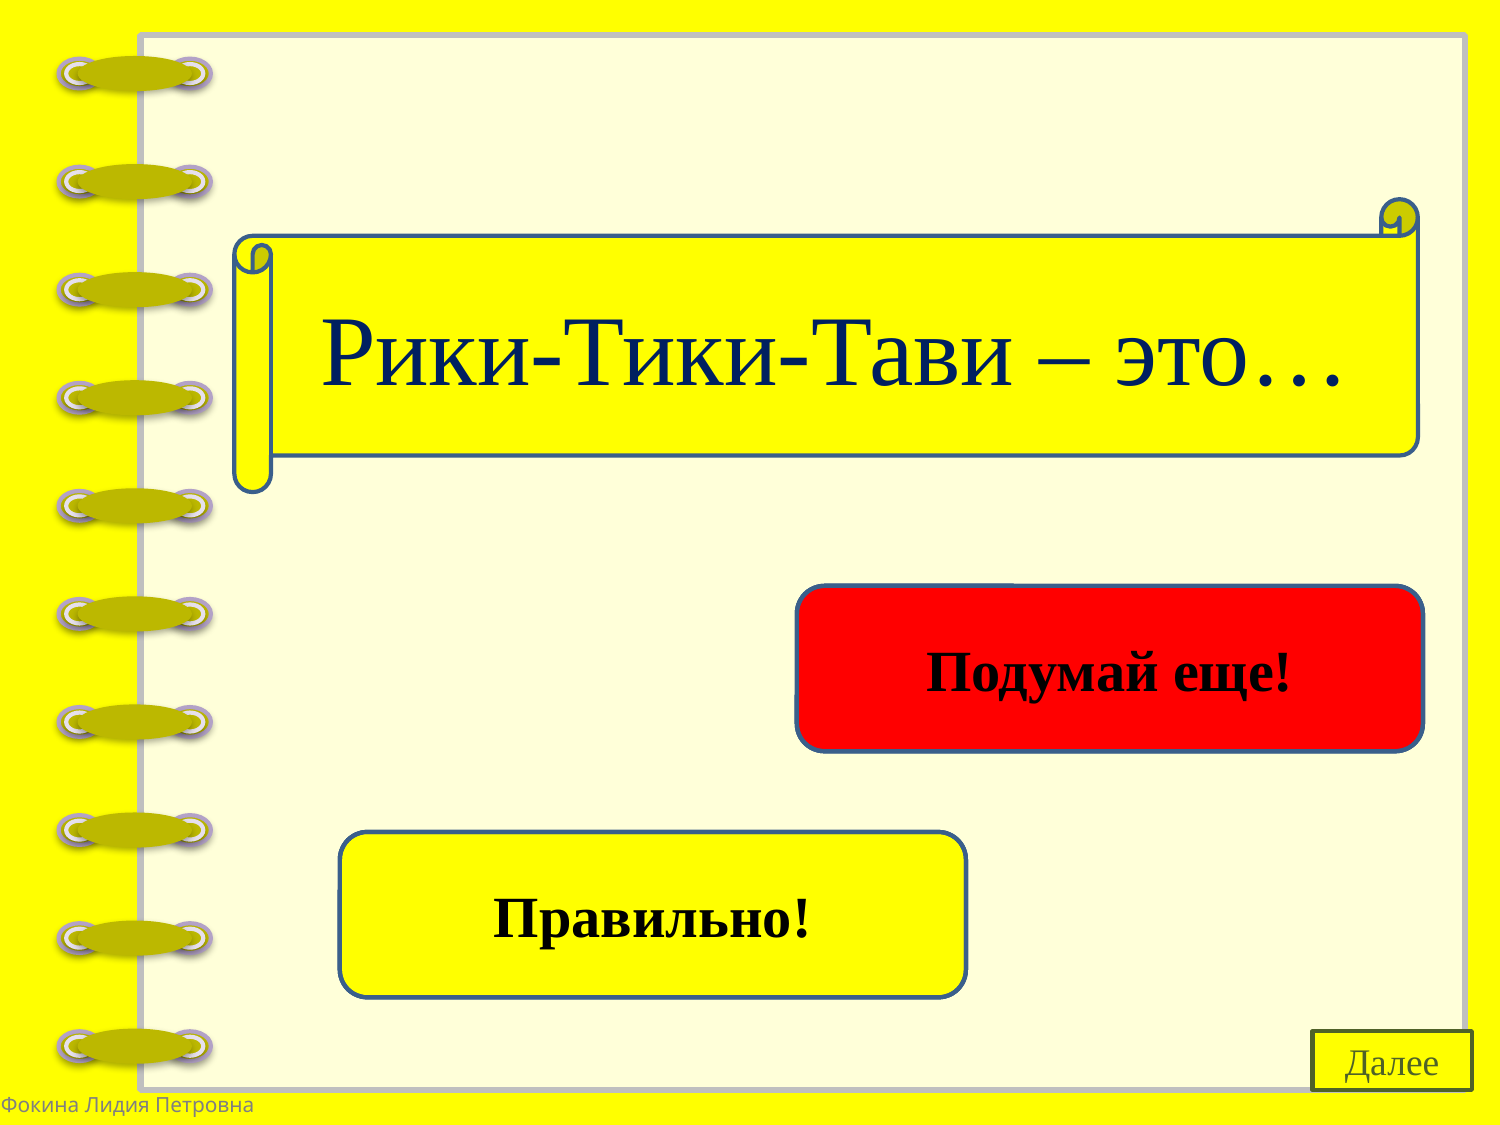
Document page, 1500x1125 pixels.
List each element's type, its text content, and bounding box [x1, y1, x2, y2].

text_box [794, 583, 1426, 754]
text_box Рики-Тики-Тави – это… [232, 197, 1421, 495]
text_box [337, 829, 969, 1000]
text_box Далее [1310, 1029, 1474, 1092]
